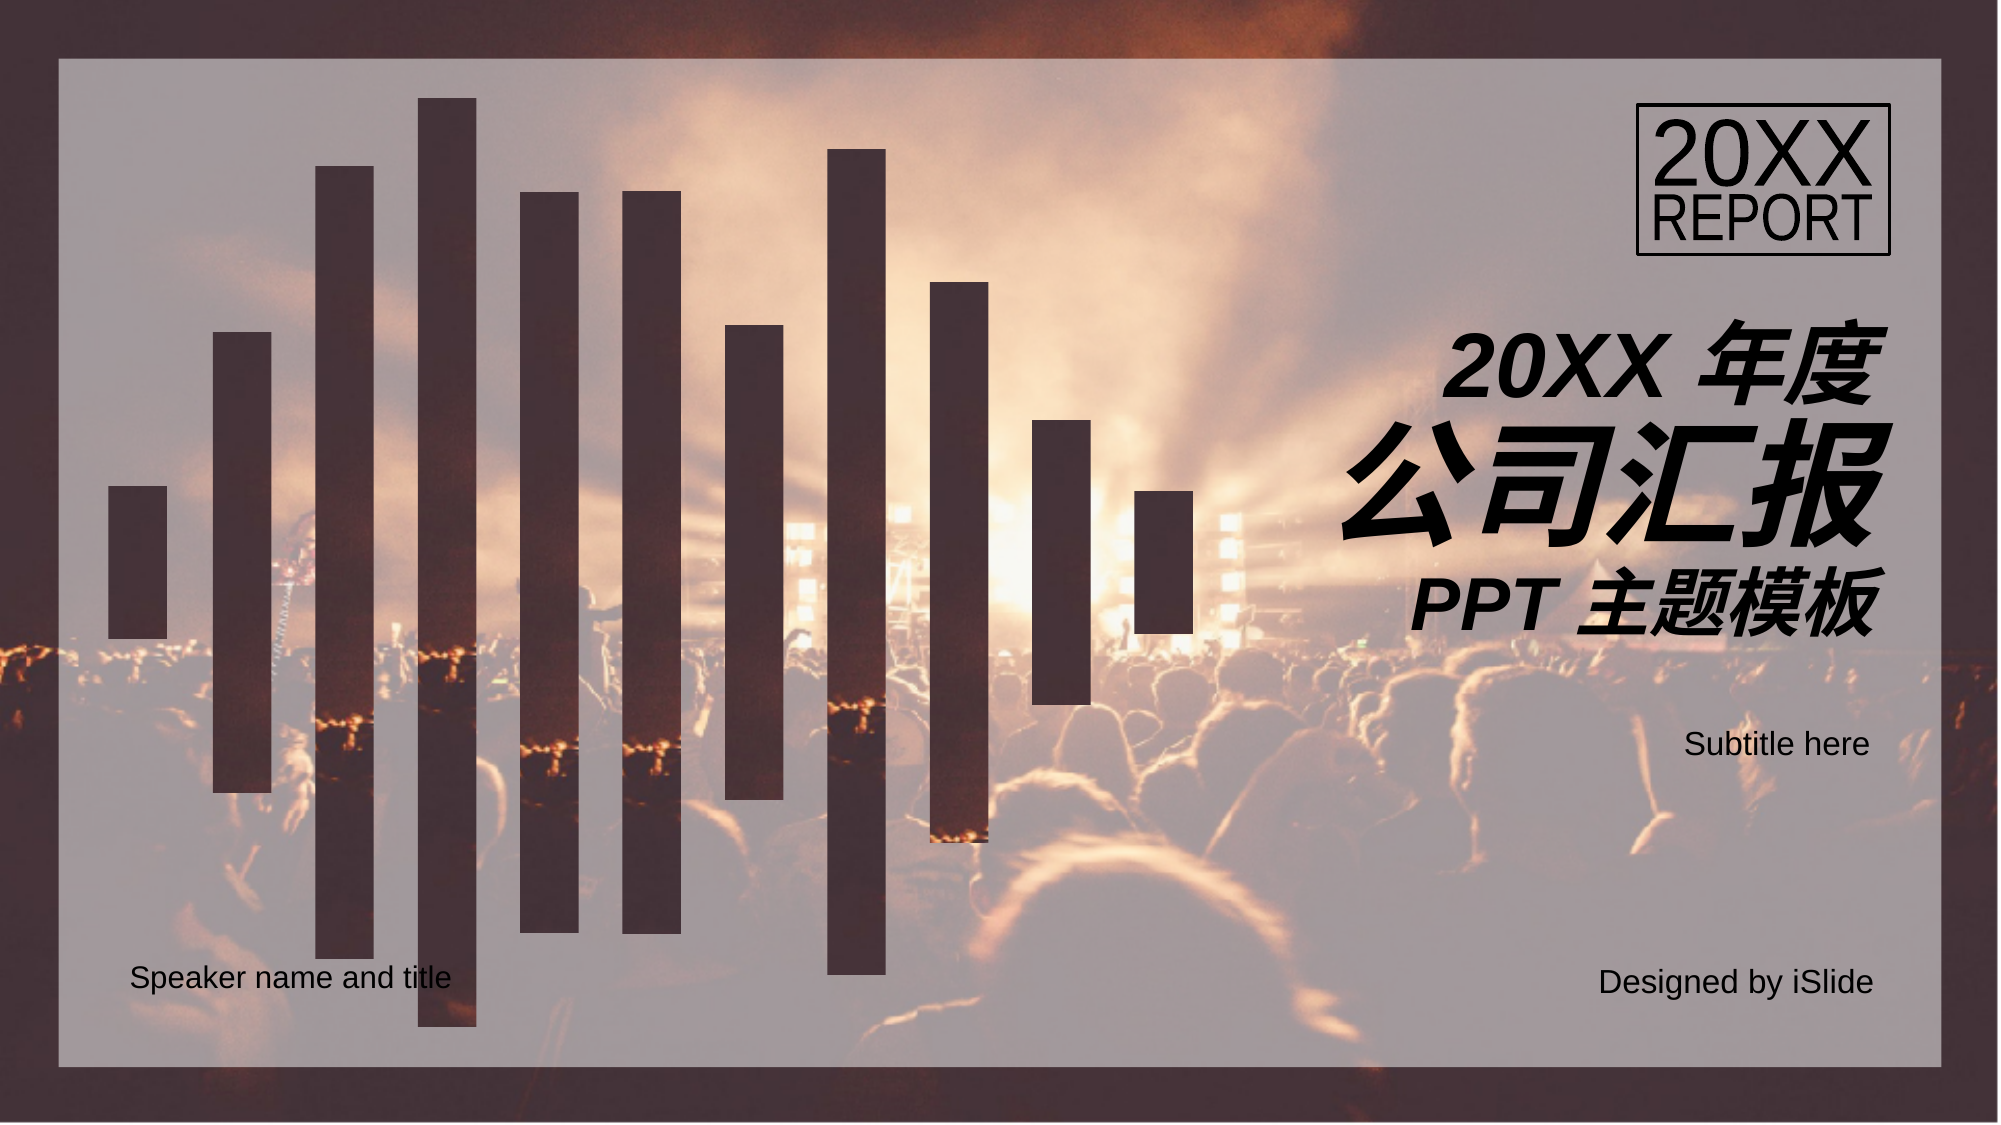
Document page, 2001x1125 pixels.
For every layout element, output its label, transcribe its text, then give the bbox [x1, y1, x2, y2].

subtitle Subtitle here [1003, 718, 1886, 811]
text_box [1637, 105, 1890, 255]
list Designed by iSlide [110, 958, 1890, 1007]
title 20XX年度 公司汇报 PPT主题模板 [999, 319, 1890, 655]
picture [0, 0, 2000, 1125]
list Speaker name and title [114, 954, 1894, 1004]
